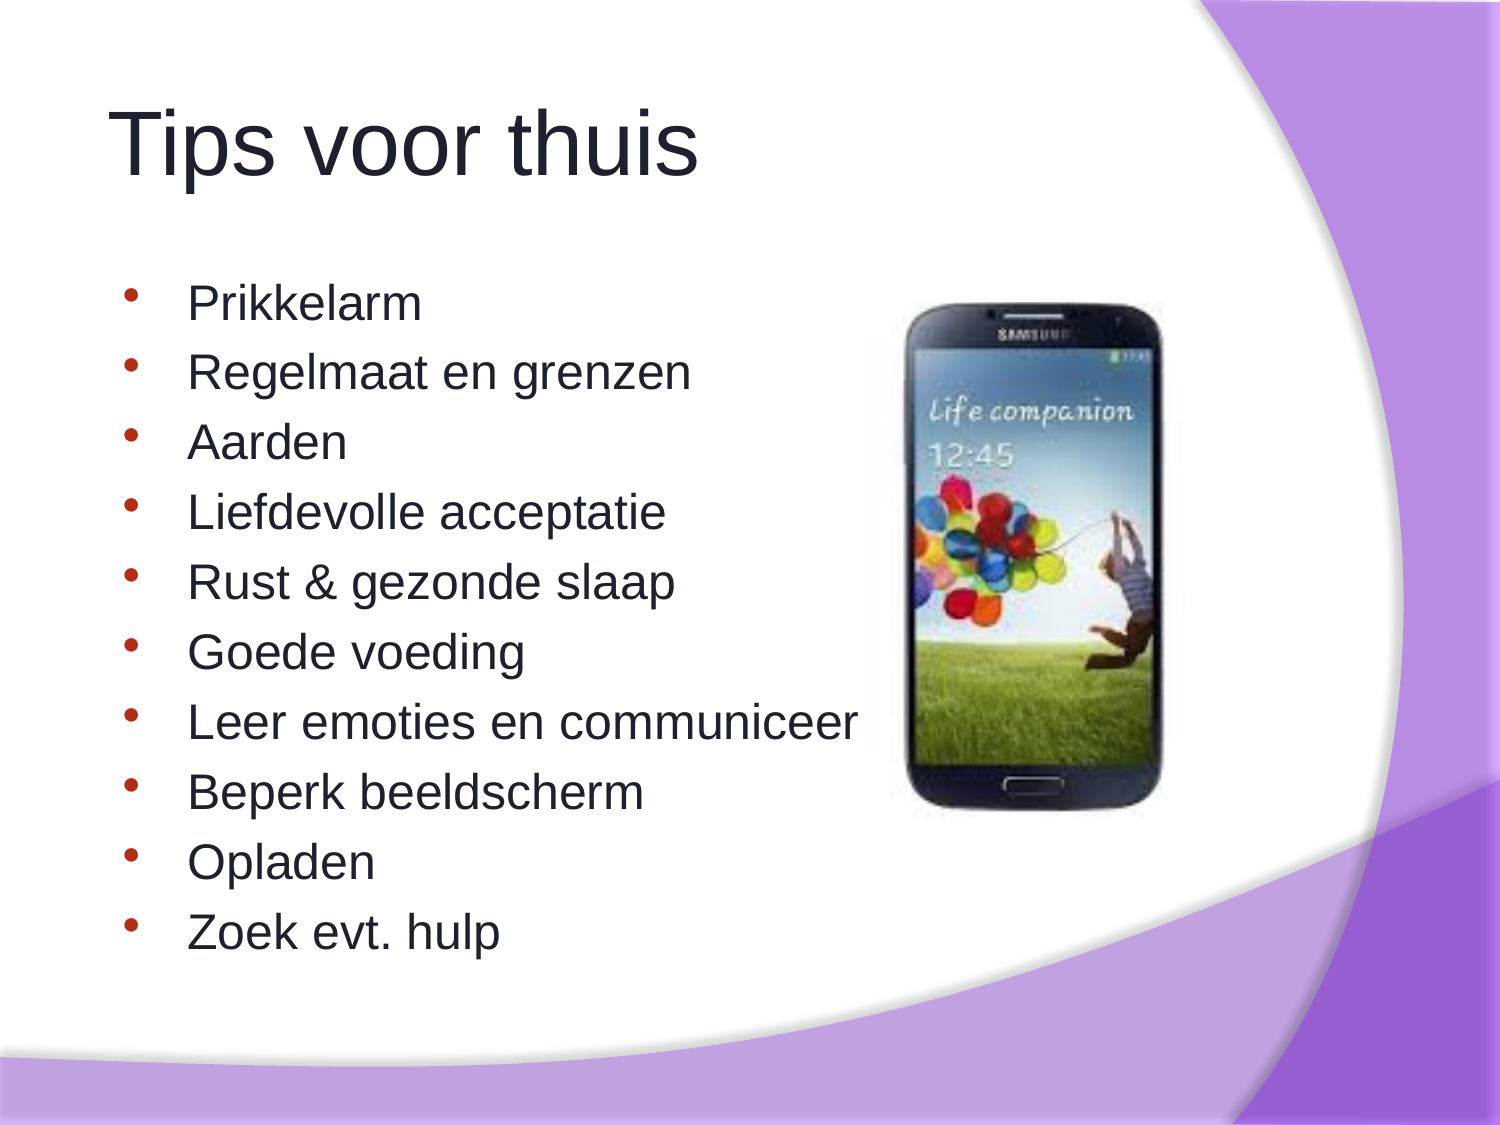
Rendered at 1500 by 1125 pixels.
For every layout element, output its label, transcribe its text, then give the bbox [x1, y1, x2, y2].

title Tips voor thuis [100, 45, 1300, 233]
picture [867, 302, 1204, 817]
list Prikkelarm Regelmaat en grenzen Aarden Liefdevolle acceptatie Rust & gezonde slaap Goede voeding Leer emoties en communiceer Beperk beeldscherm Opladen Zoek evt. hulp [103, 262, 987, 1005]
